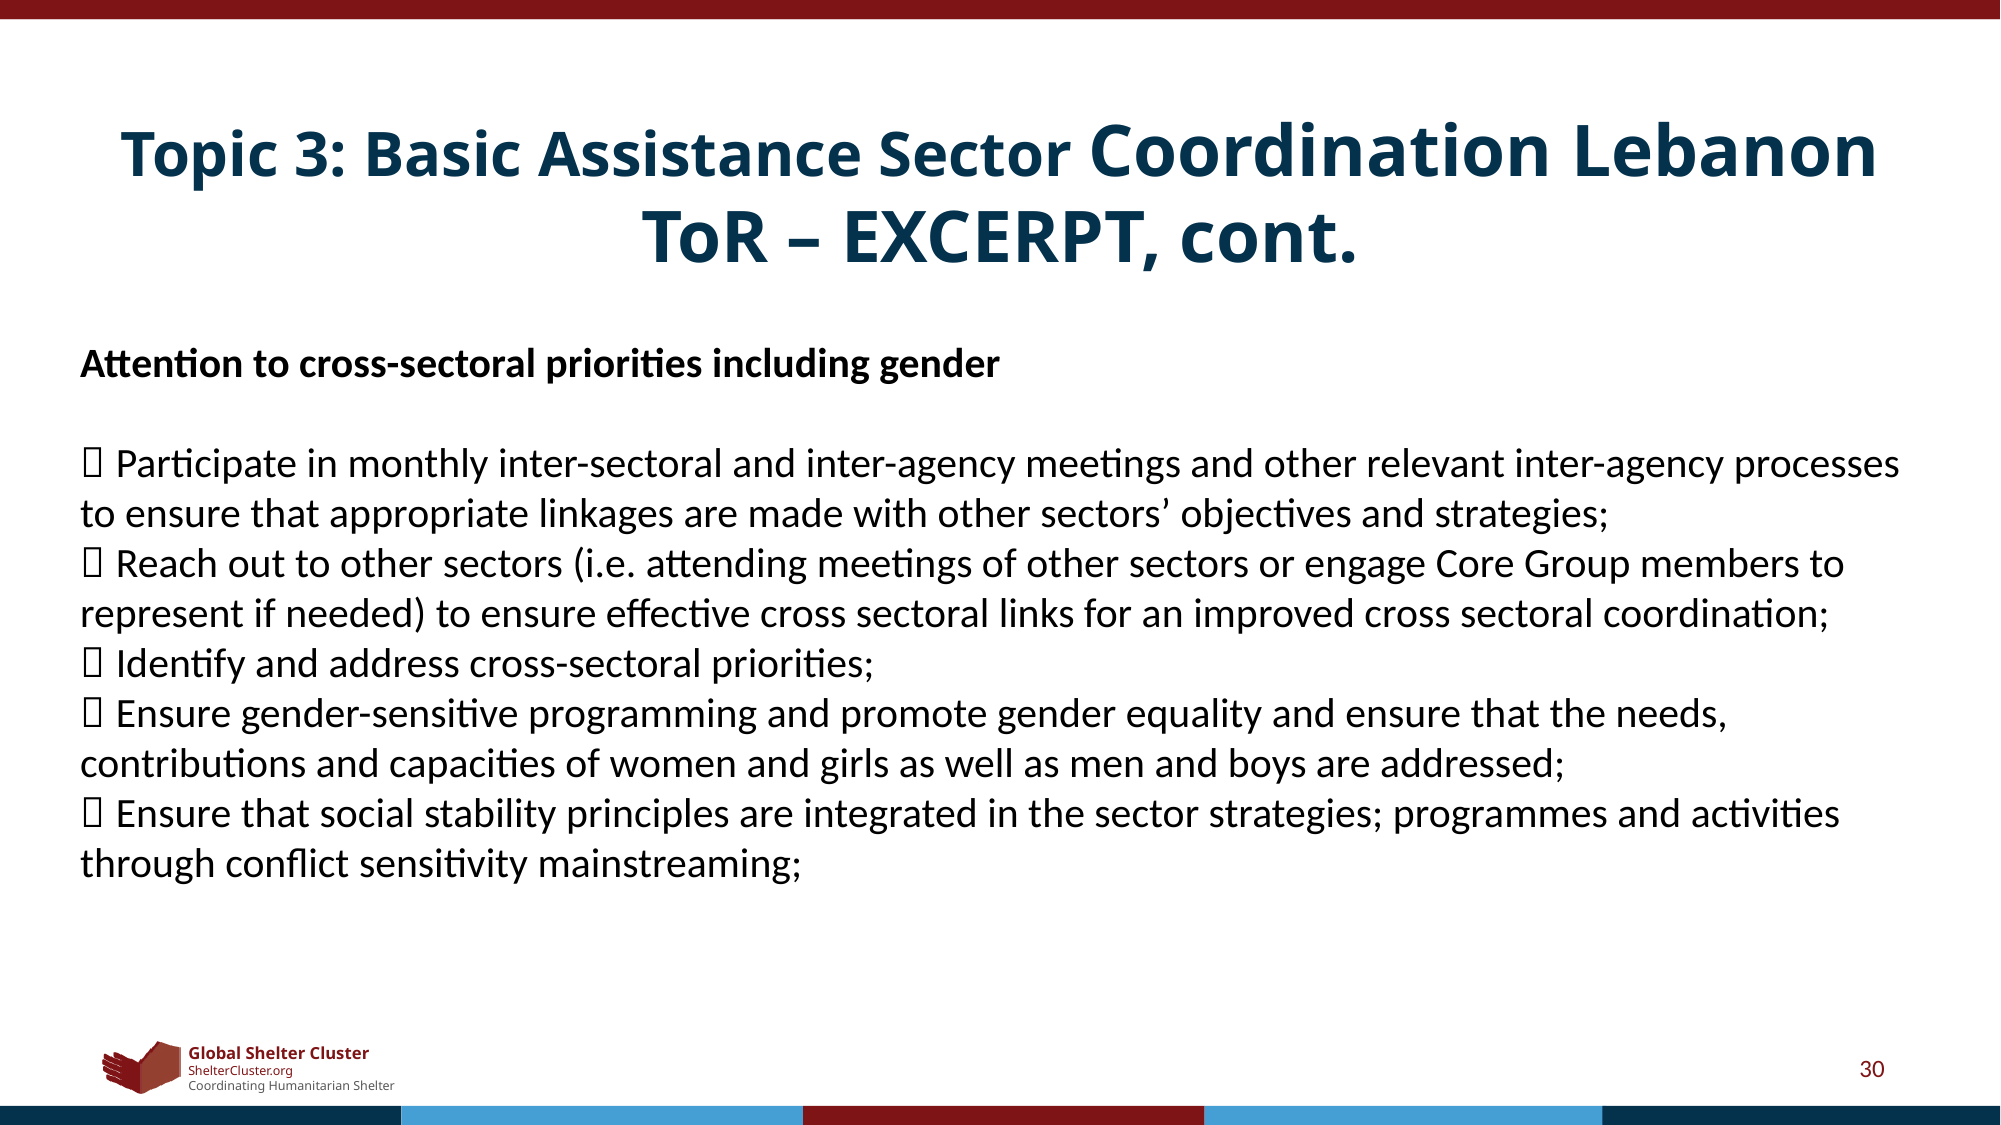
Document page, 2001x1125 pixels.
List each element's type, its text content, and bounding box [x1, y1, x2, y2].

slide_number 30 [1433, 1037, 1900, 1098]
picture [102, 1041, 181, 1094]
text_box Attention to cross-sectoral priorities including gender  Participate in monthly inter-sectoral and inter-agency meetings and other relevant inter-agency processes to ensure that appropriate linkages are made with other sectors’ objectives and strategies;  Reach out to other sectors (i.e. attending meetings of other sectors or engage Core Group members to represent if needed) to ensure effective cross sectoral links for an improved cross sectoral coordination;  Identify and address cross-sectoral priorities;  Ensure gender-sensitive programming and promote gender equality and ensure that the needs, contributions and capacities of women and girls as well as men and boys are addressed;  Ensure that social stability principles are integrated in the sector strategies; programmes and activities through conflict sensitivity mainstreaming; [65, 328, 1935, 994]
title Topic 3: Basic Assistance Sector Coordination Lebanon ToR – EXCERPT, cont. [99, 97, 1900, 285]
